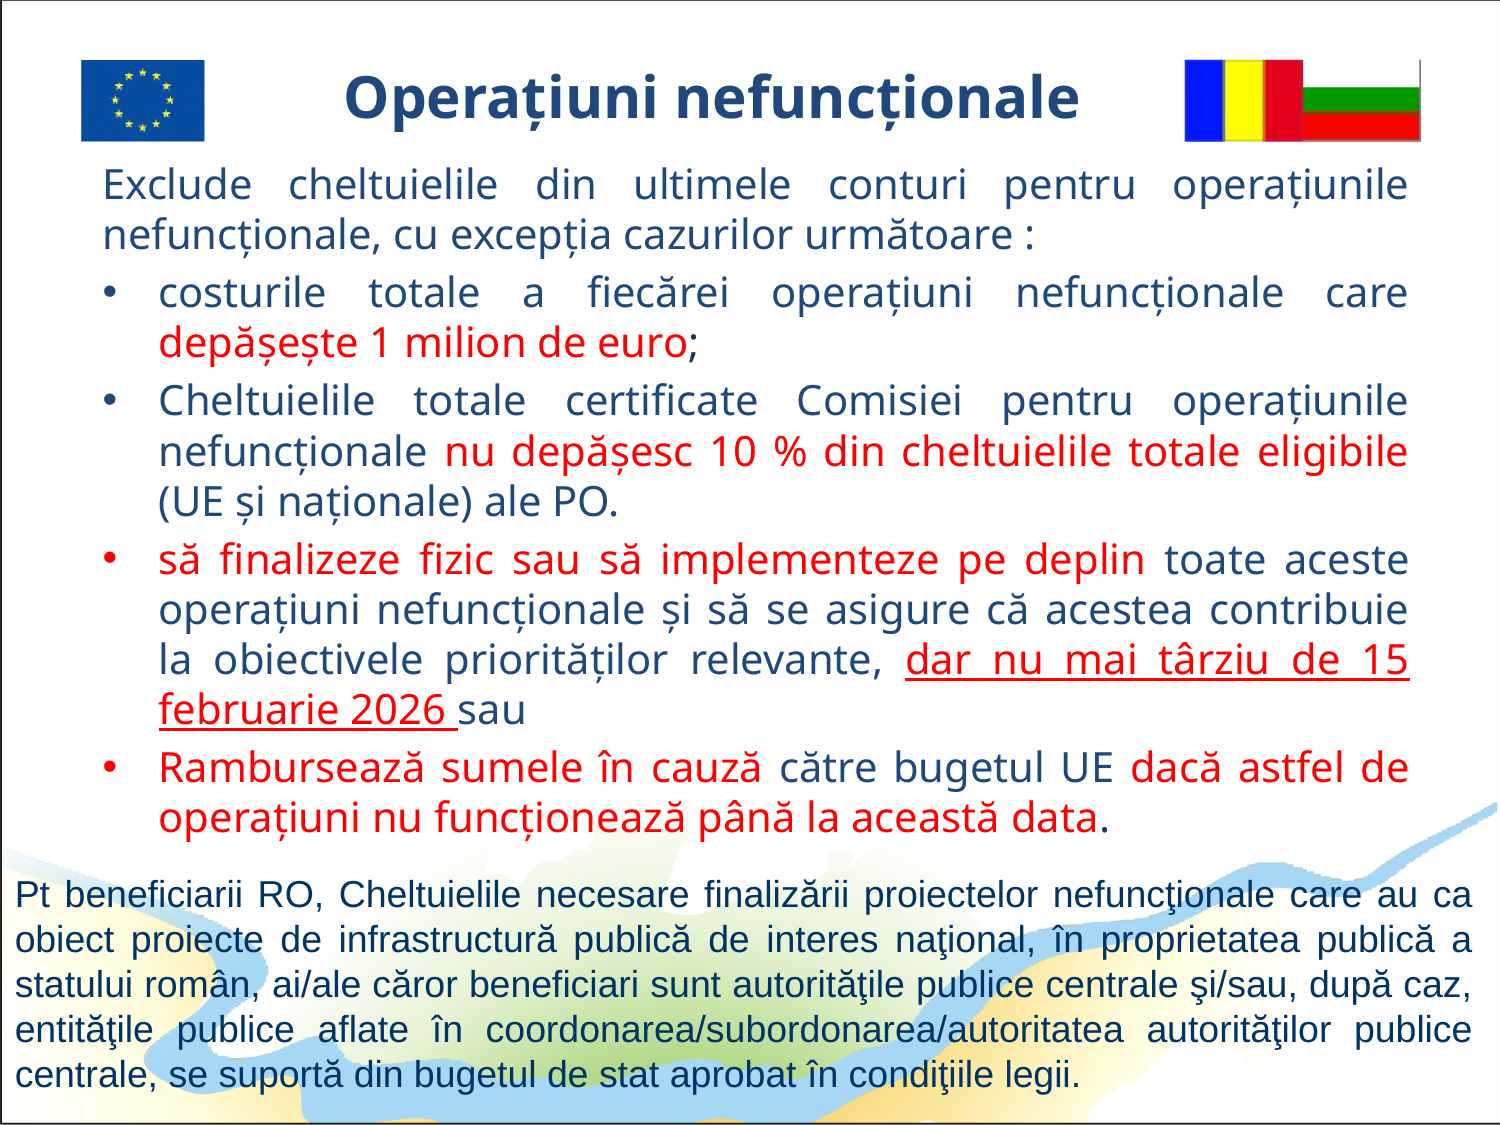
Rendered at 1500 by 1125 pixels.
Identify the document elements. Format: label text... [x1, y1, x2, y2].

text_box Pt beneficiarii RO, Cheltuielile necesare finalizării proiectelor nefuncţionale care au ca obiect proiecte de infrastructură publică de interes naţional, în proprietatea publică a statului român, ai/ale căror beneficiari sunt autorităţile publice centrale şi/sau, după caz, entităţile publice aflate în coordonarea/subordonarea/autoritatea autorităţilor publice centrale, se suportă din bugetul de stat aprobat în condiţiile legii. [0, 862, 1488, 1103]
list Exclude cheltuielile din ultimele conturi pentru operațiunile nefuncționale, cu excepția cazurilor următoare : costurile totale a fiecărei operațiuni nefuncționale care depășește 1 milion de euro; Cheltuielile totale certificate Comisiei pentru operațiunile nefuncționale nu depășesc 10 % din cheltuielile totale eligibile (UE și naționale) ale PO. să finalizeze fizic sau să implementeze pe deplin toate aceste operațiuni nefuncționale și să se asigure că acestea contribuie la obiectivele priorităților relevante, dar nu mai târziu de 15 februarie 2026 sau Rambursează sumele în cauză către bugetul UE dacă astfel de operațiuni nu funcționează până la această data. [87, 149, 1426, 862]
picture [0, 0, 1500, 1125]
title Operațiuni nefuncționale [37, 124, 1388, 306]
